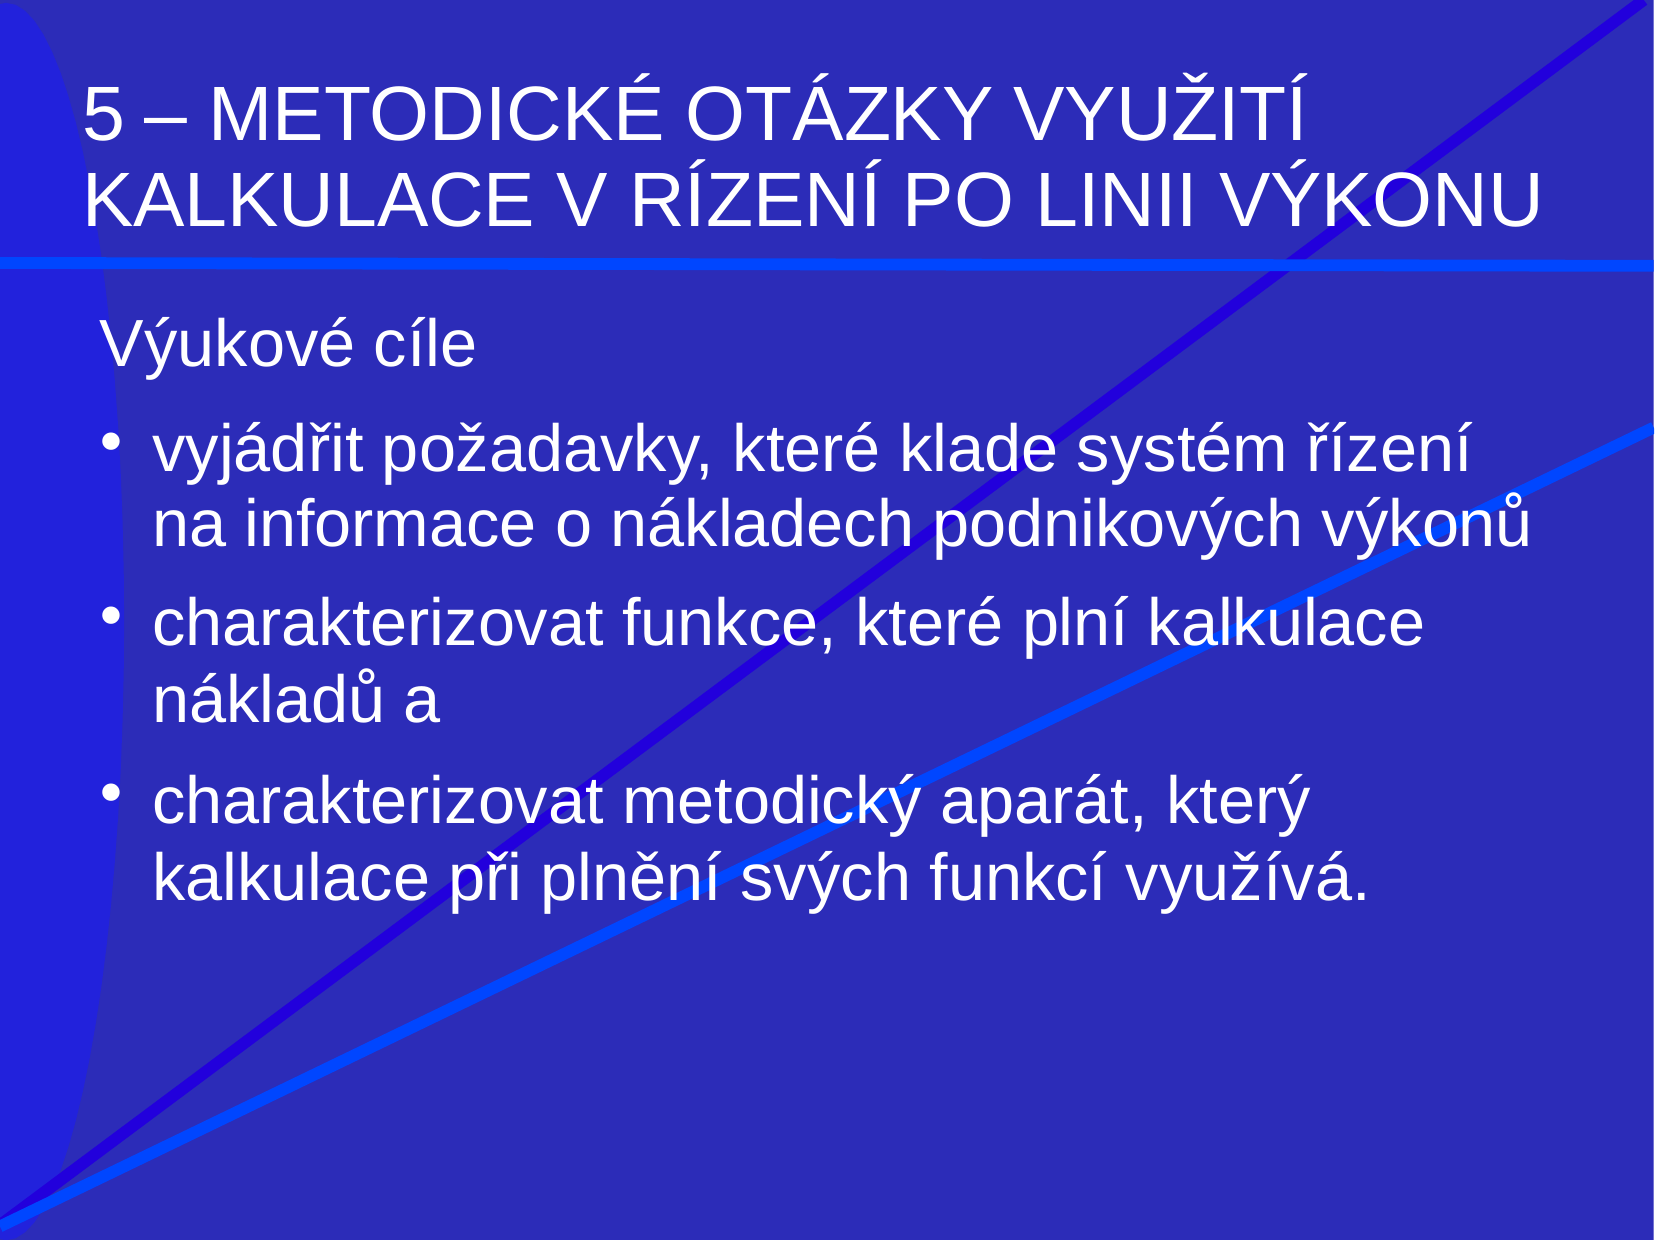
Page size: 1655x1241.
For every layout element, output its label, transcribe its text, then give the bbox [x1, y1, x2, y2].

title 5 – METODICKÉ OTÁZKY VYUŽITÍ KALKULACE V RÍZENÍ PO LINII VÝKONU [80, 69, 1574, 277]
list Výukové cíle vyjádřit požadavky, které klade systém řízení na informace o nákladech podnikových výkonů charakterizovat funkce, které plní kalkulace nákladů a charakterizovat metodický aparát, který kalkulace při plnění svých funkcí využívá. [87, 299, 1567, 1005]
